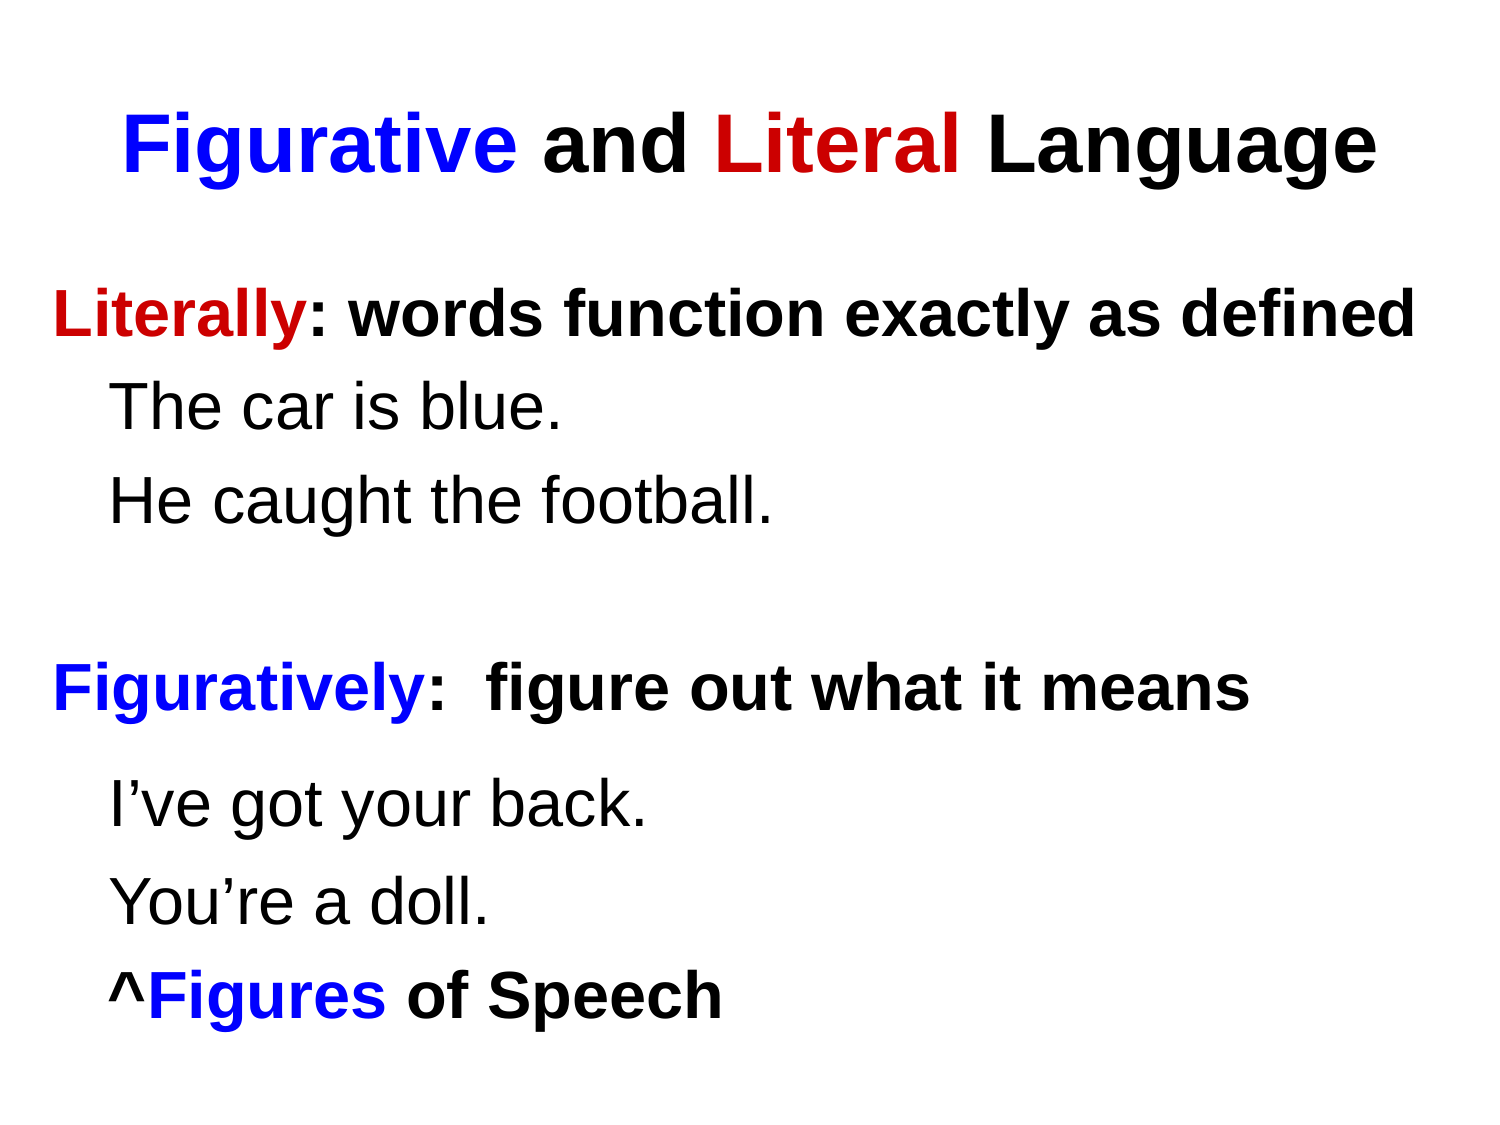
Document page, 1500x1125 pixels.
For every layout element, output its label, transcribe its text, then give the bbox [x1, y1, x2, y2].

title Figurative and Literal Language [74, 44, 1426, 233]
list Literally: words function exactly as defined The car is blue. He caught the football. Figuratively: figure out what it means I’ve got your back. You’re a doll. ^Figures of Speech [37, 262, 1451, 1076]
